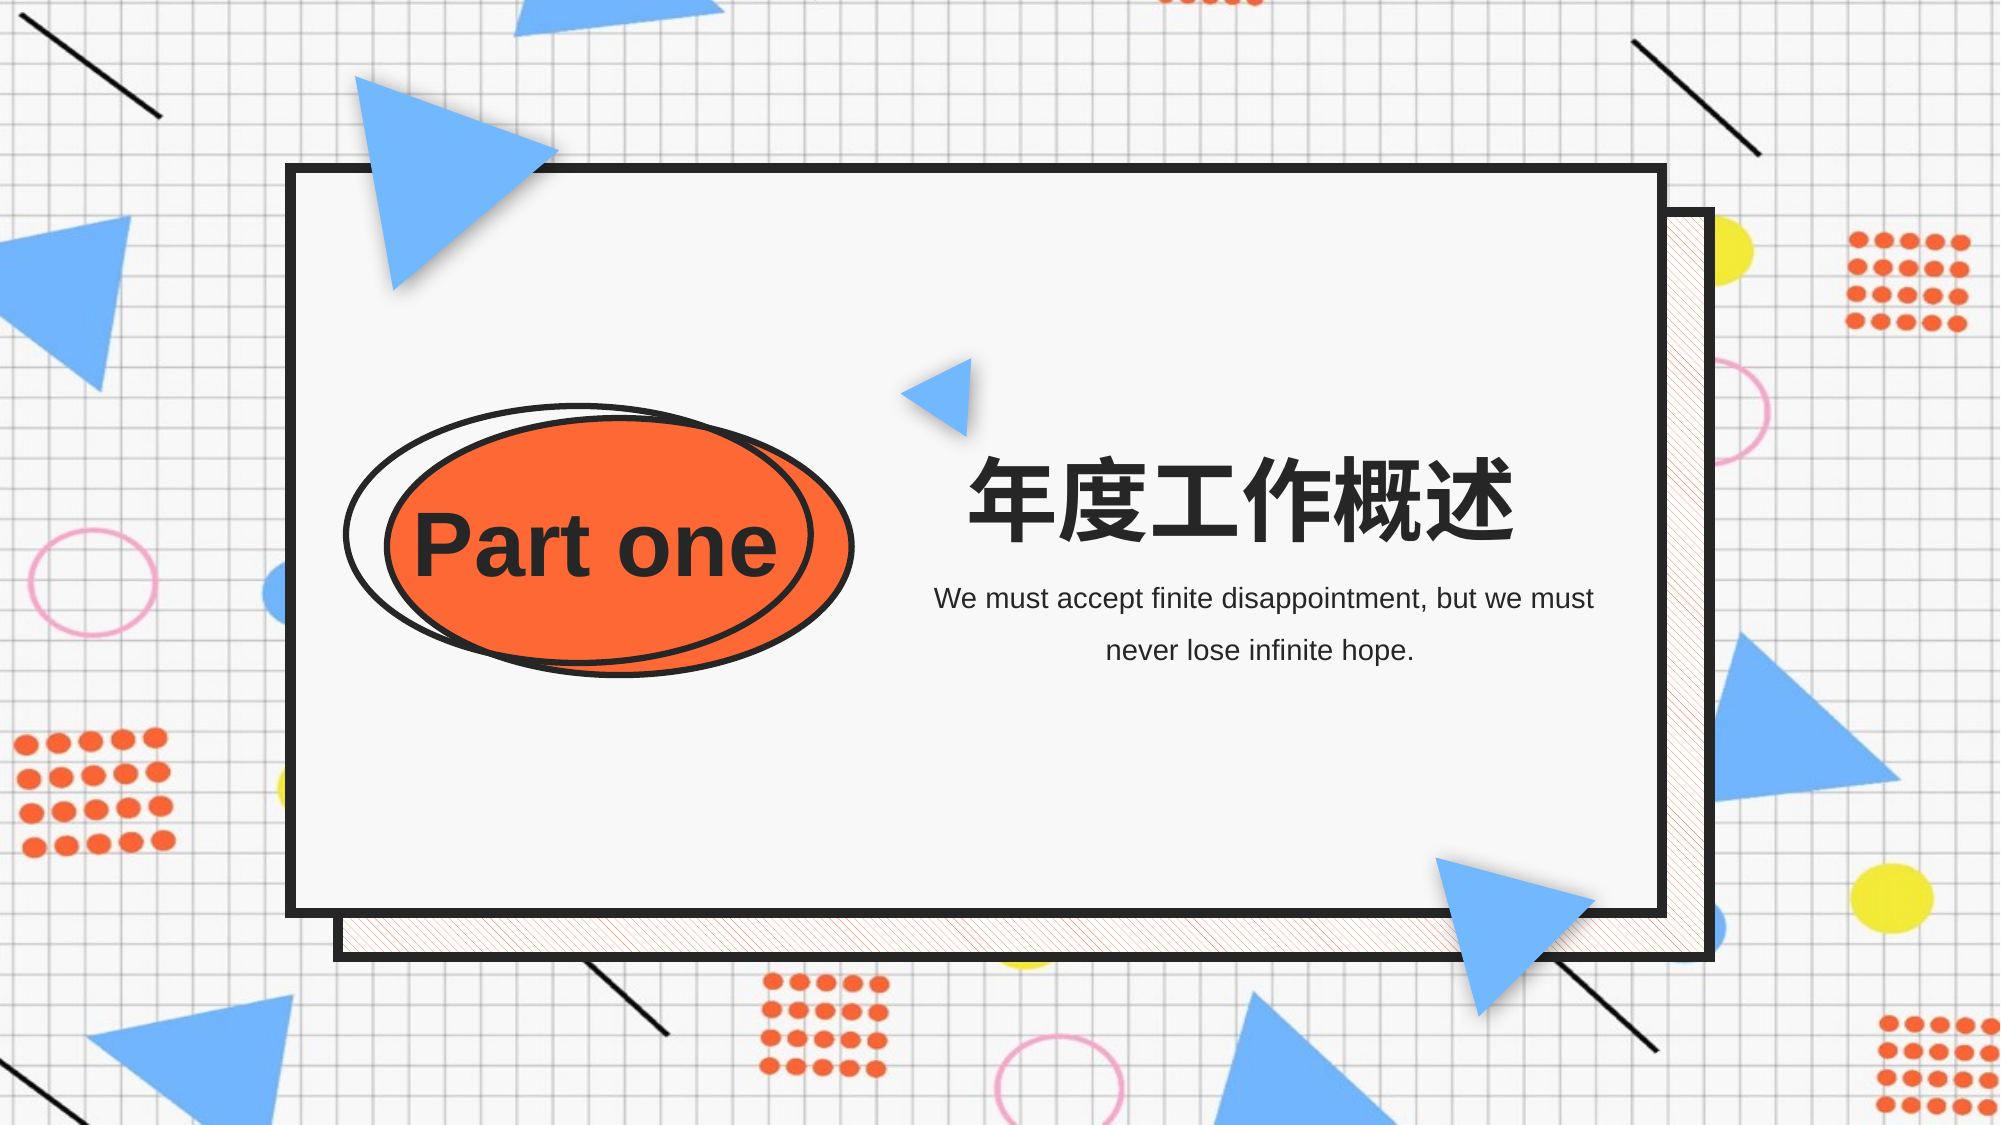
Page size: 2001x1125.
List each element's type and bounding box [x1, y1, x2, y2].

text_box [290, 167, 1710, 958]
text_box [1461, 958, 1540, 1019]
text_box [353, 74, 562, 167]
picture [0, 0, 2001, 1125]
text_box [345, 405, 852, 676]
